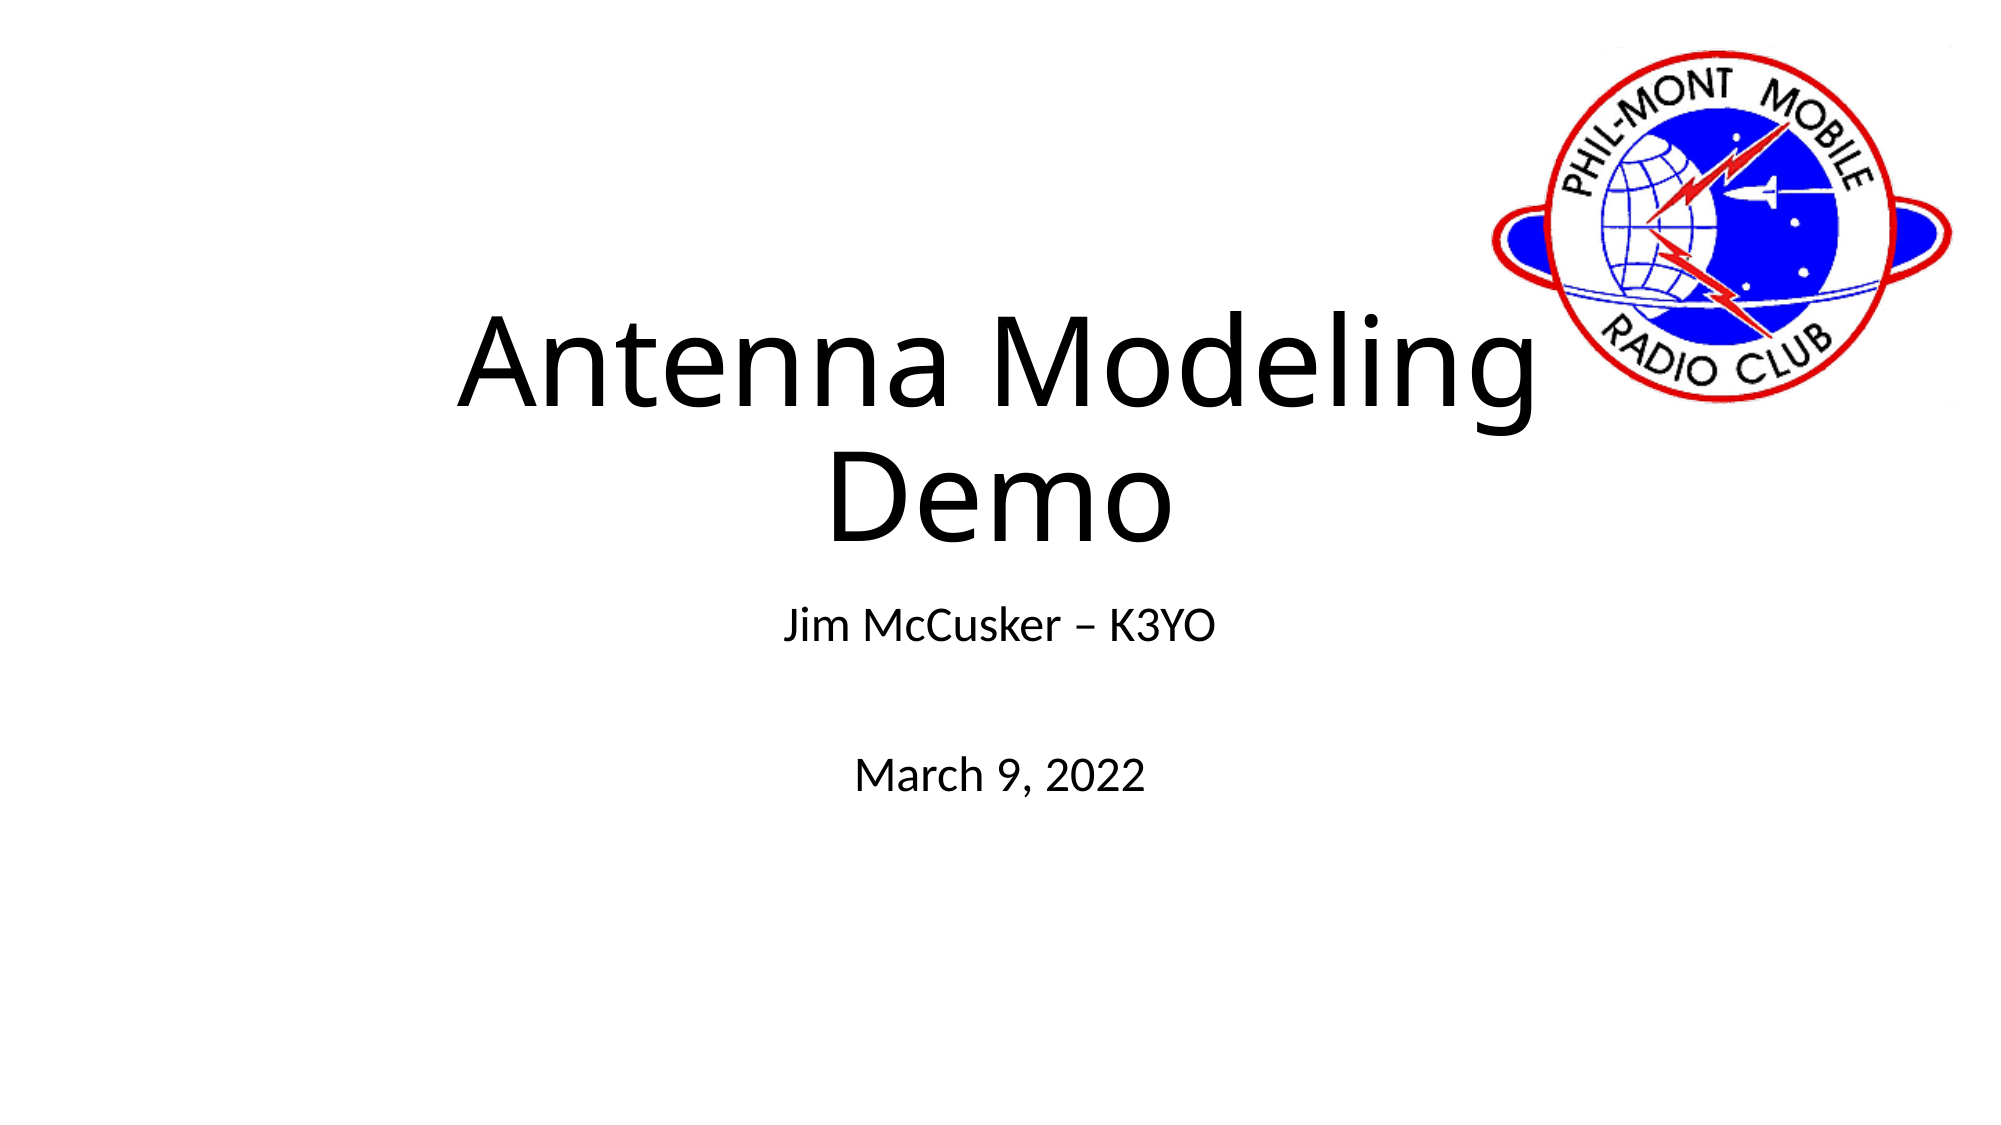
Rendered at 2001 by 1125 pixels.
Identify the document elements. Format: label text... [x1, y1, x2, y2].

picture [1487, 46, 1957, 405]
subtitle Jim McCusker – K3YO March 9, 2022 [249, 590, 1750, 863]
title Antenna Modeling Demo [249, 184, 1750, 576]
